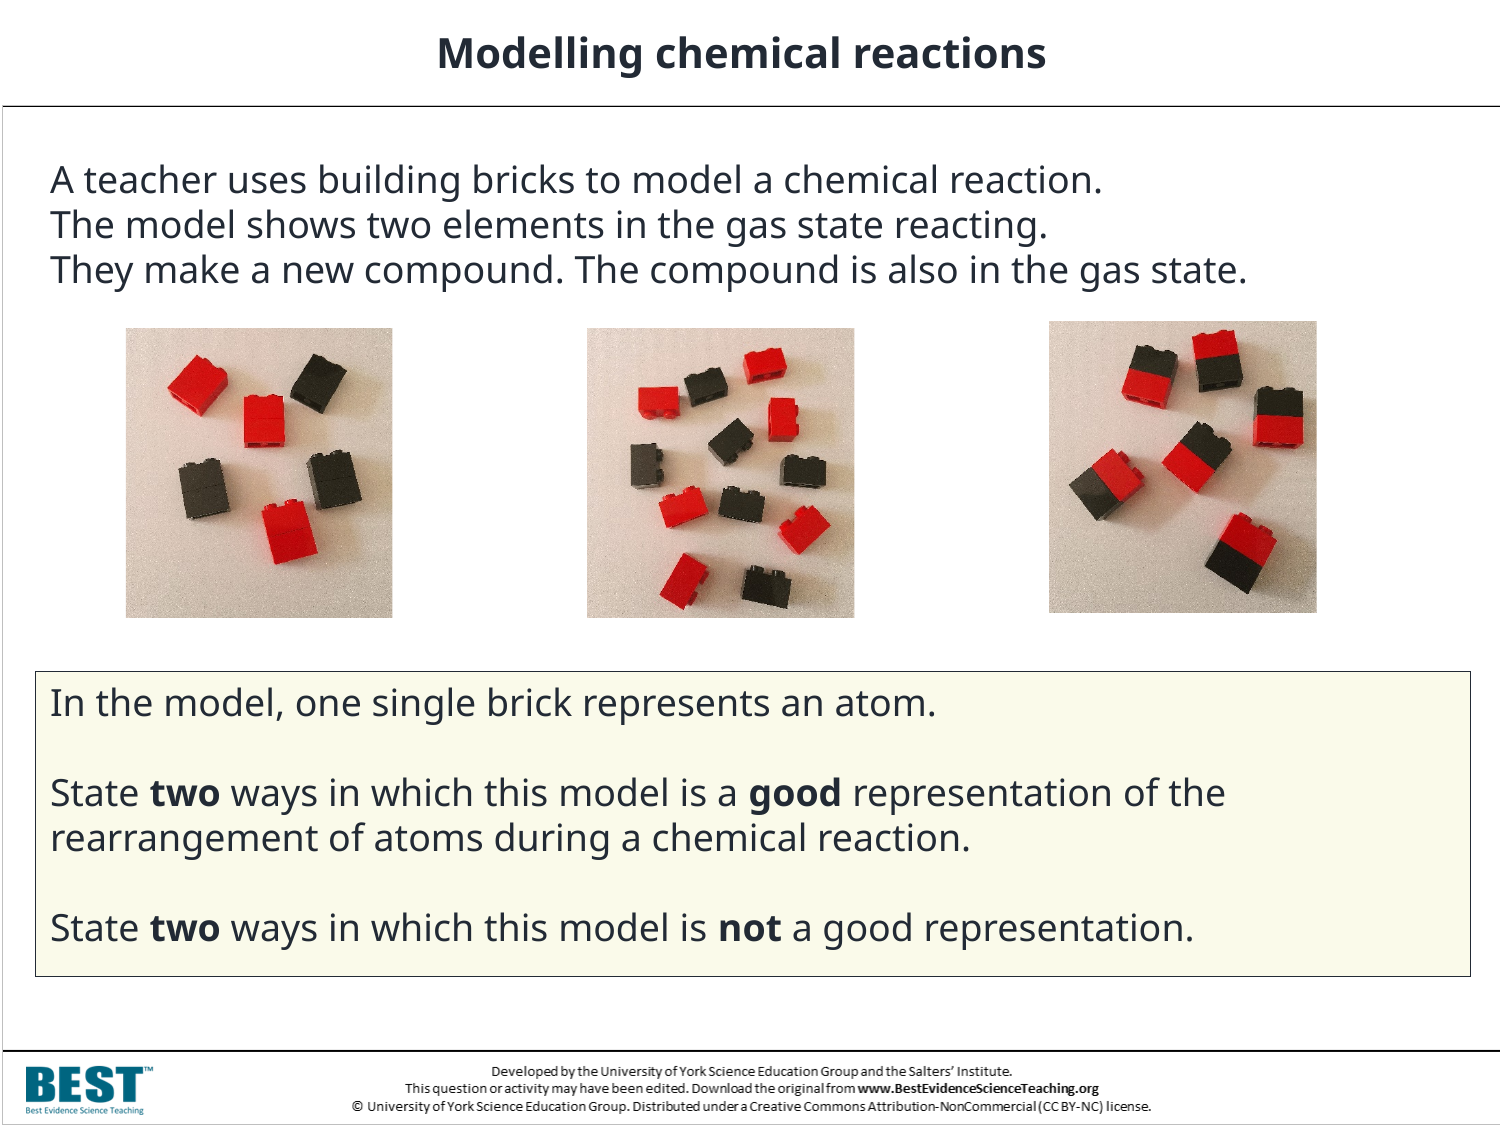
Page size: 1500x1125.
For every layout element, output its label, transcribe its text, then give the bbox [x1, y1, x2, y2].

text_box Modelling chemical reactions [23, 4, 1471, 99]
picture [2, 105, 1500, 1125]
